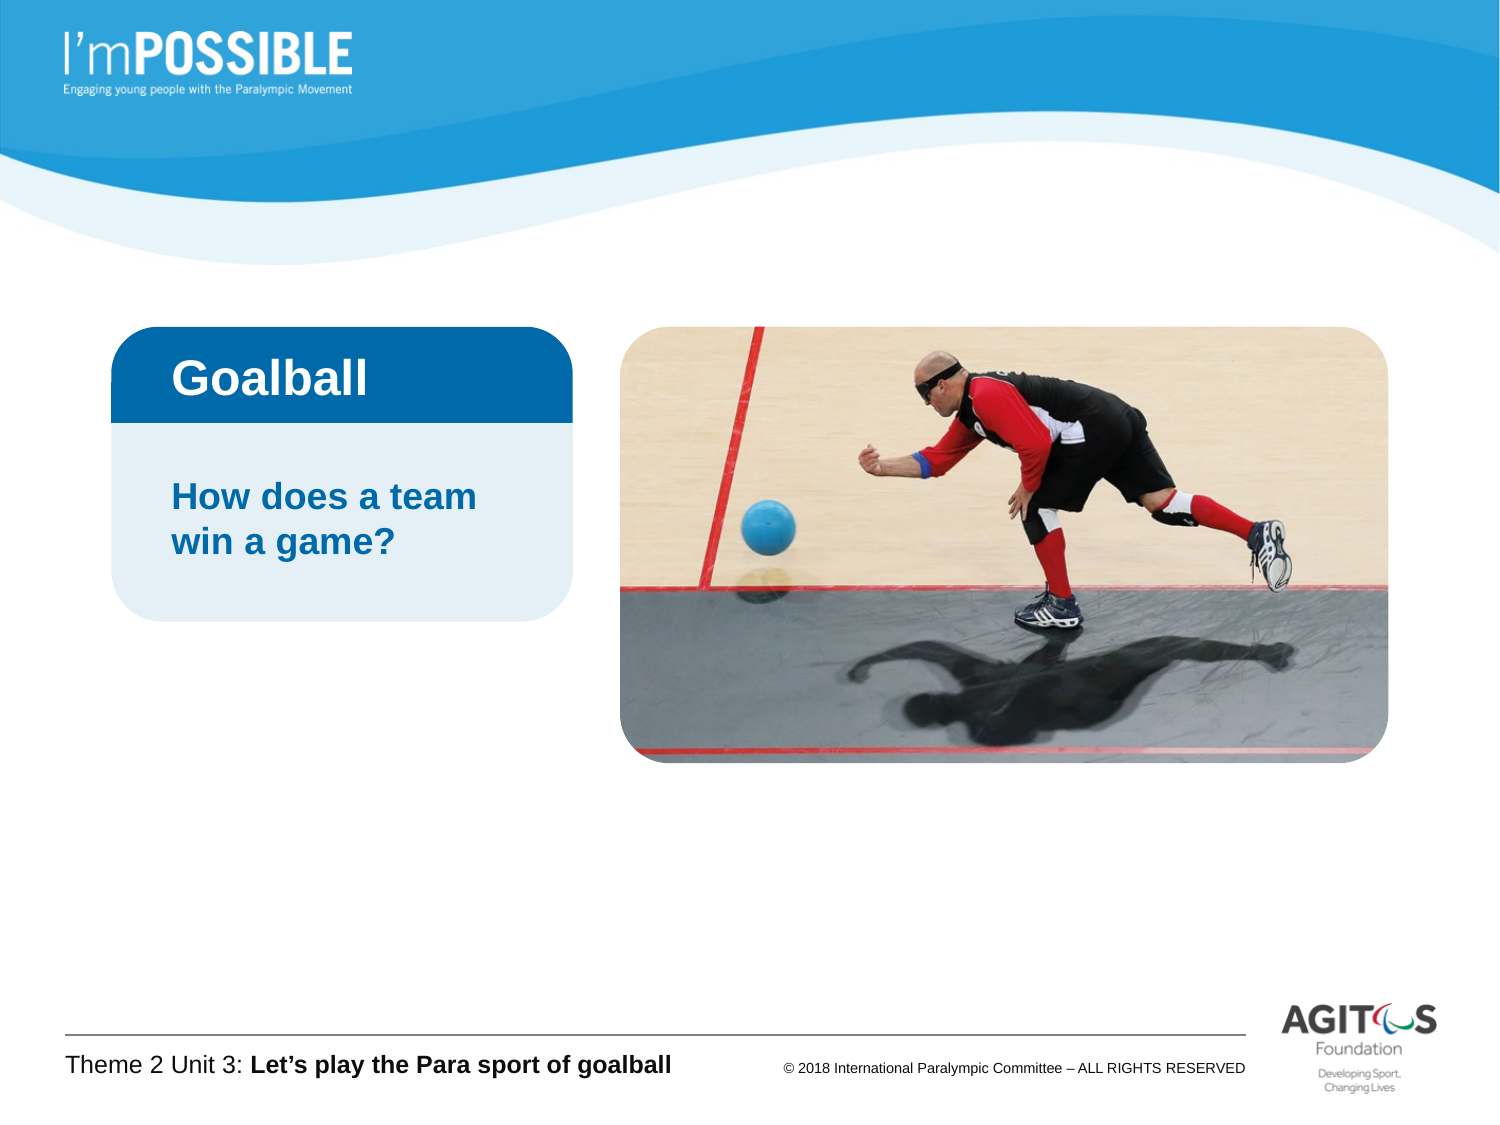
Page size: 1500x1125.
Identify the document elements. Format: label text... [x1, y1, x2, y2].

text_box [109, 324, 575, 425]
text_box Goalball [171, 338, 609, 423]
picture [619, 326, 1389, 764]
picture [1281, 1003, 1437, 1094]
picture [0, 0, 1500, 273]
text_box How does a team win a game? [171, 464, 502, 570]
text_box [109, 425, 575, 624]
